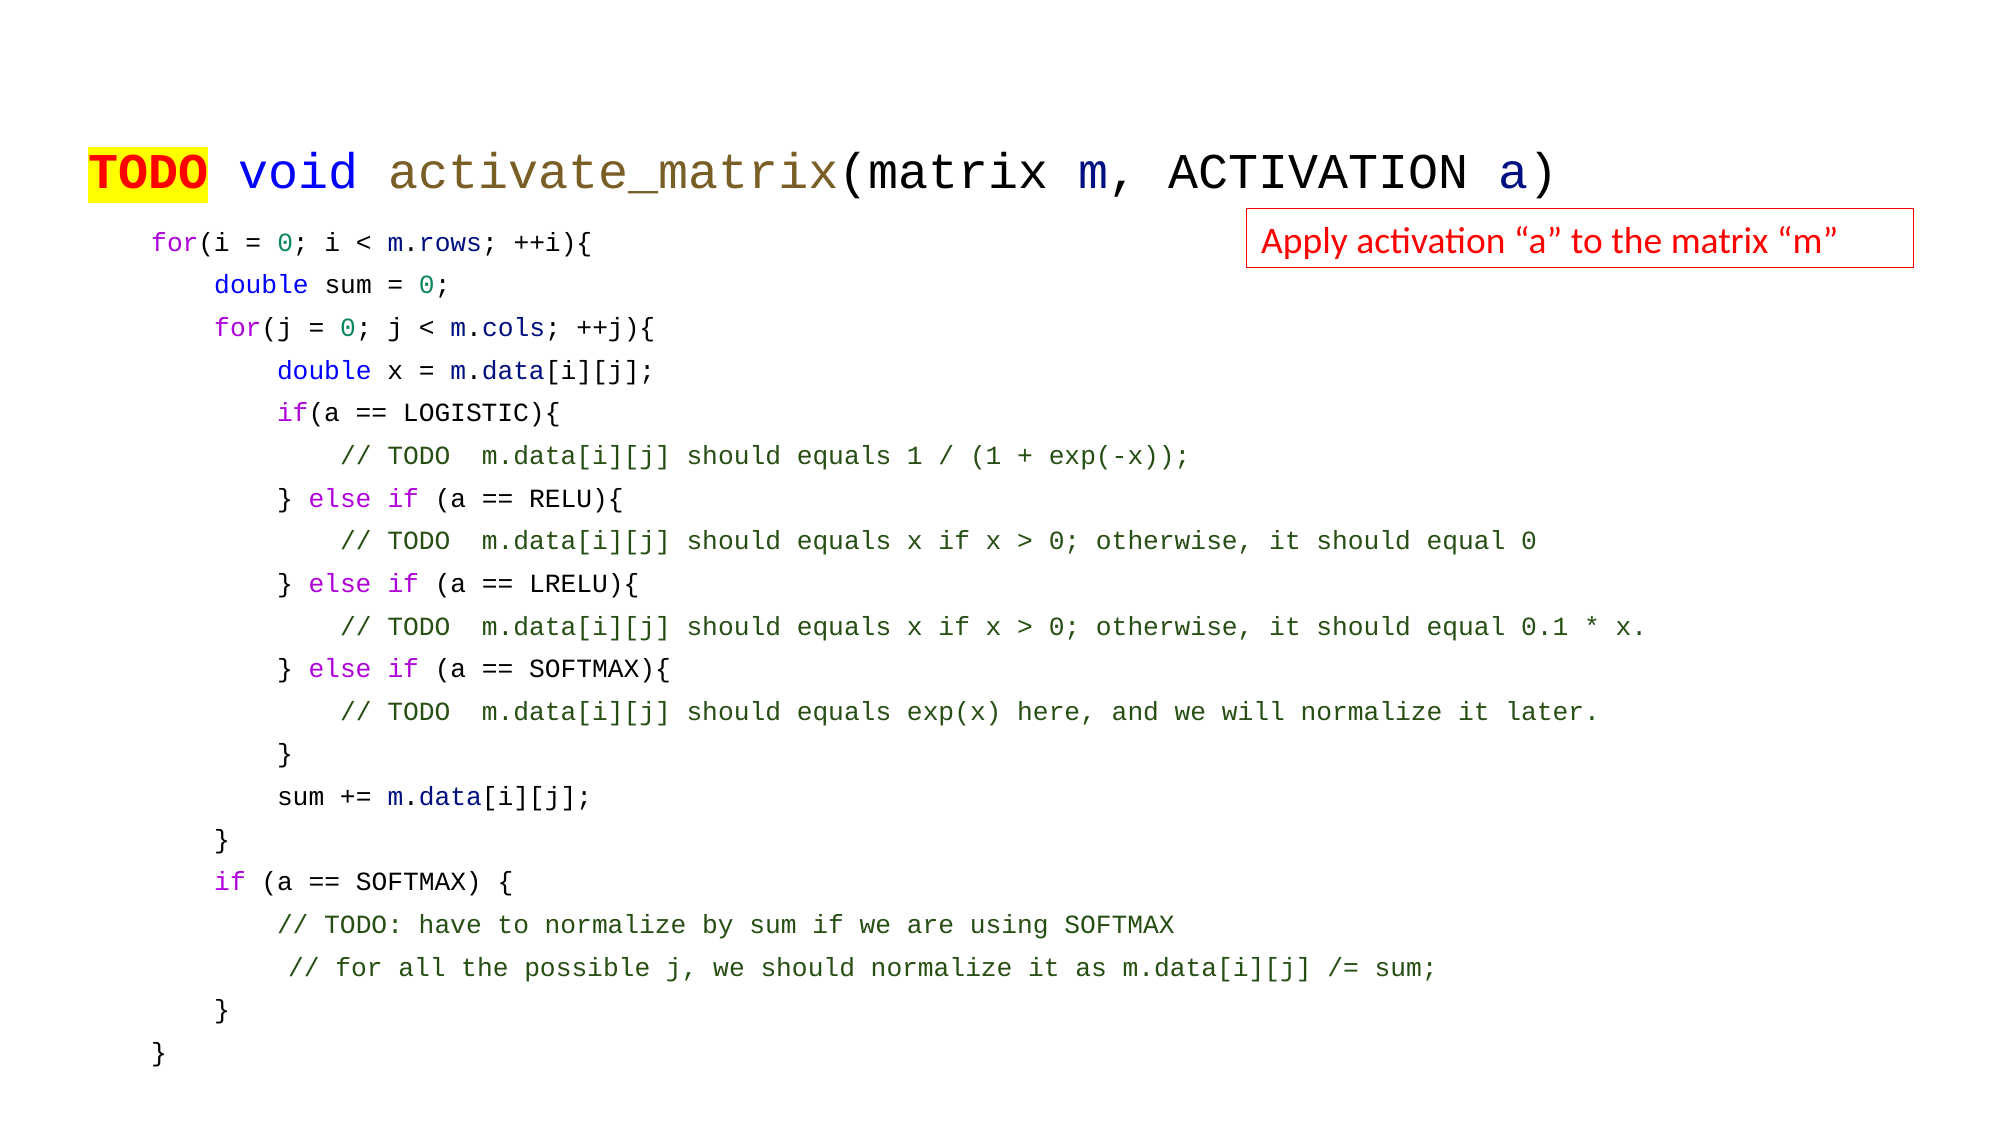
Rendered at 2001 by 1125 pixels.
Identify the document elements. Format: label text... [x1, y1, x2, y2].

text_box Apply activation “a” to the matrix “m” [1246, 208, 1914, 268]
list for(i = 0; i < m.rows; ++i){ double sum = 0; for(j = 0; j < m.cols; ++j){ double x = m.data[i][j]; if(a == LOGISTIC){ // TODO m.data[i][j] should equals 1 / (1 + exp(-x)); } else if (a == RELU){ // TODO m.data[i][j] should equals x if x > 0; otherwise, it should equal 0 } else if (a == LRELU){ // TODO m.data[i][j] should equals x if x > 0; otherwise, it should equal 0.1 * x. } else if (a == SOFTMAX){ // TODO m.data[i][j] should equals exp(x) here, and we will normalize it later. } sum += m.data[i][j]; } if (a == SOFTMAX) { // TODO: have to normalize by sum if we are using SOFTMAX // for all the possible j, we should normalize it as m.data[i][j] /= sum; } } [68, 193, 1932, 1100]
title TODO void activate_matrix(matrix m, ACTIVATION a) [68, 97, 1932, 193]
